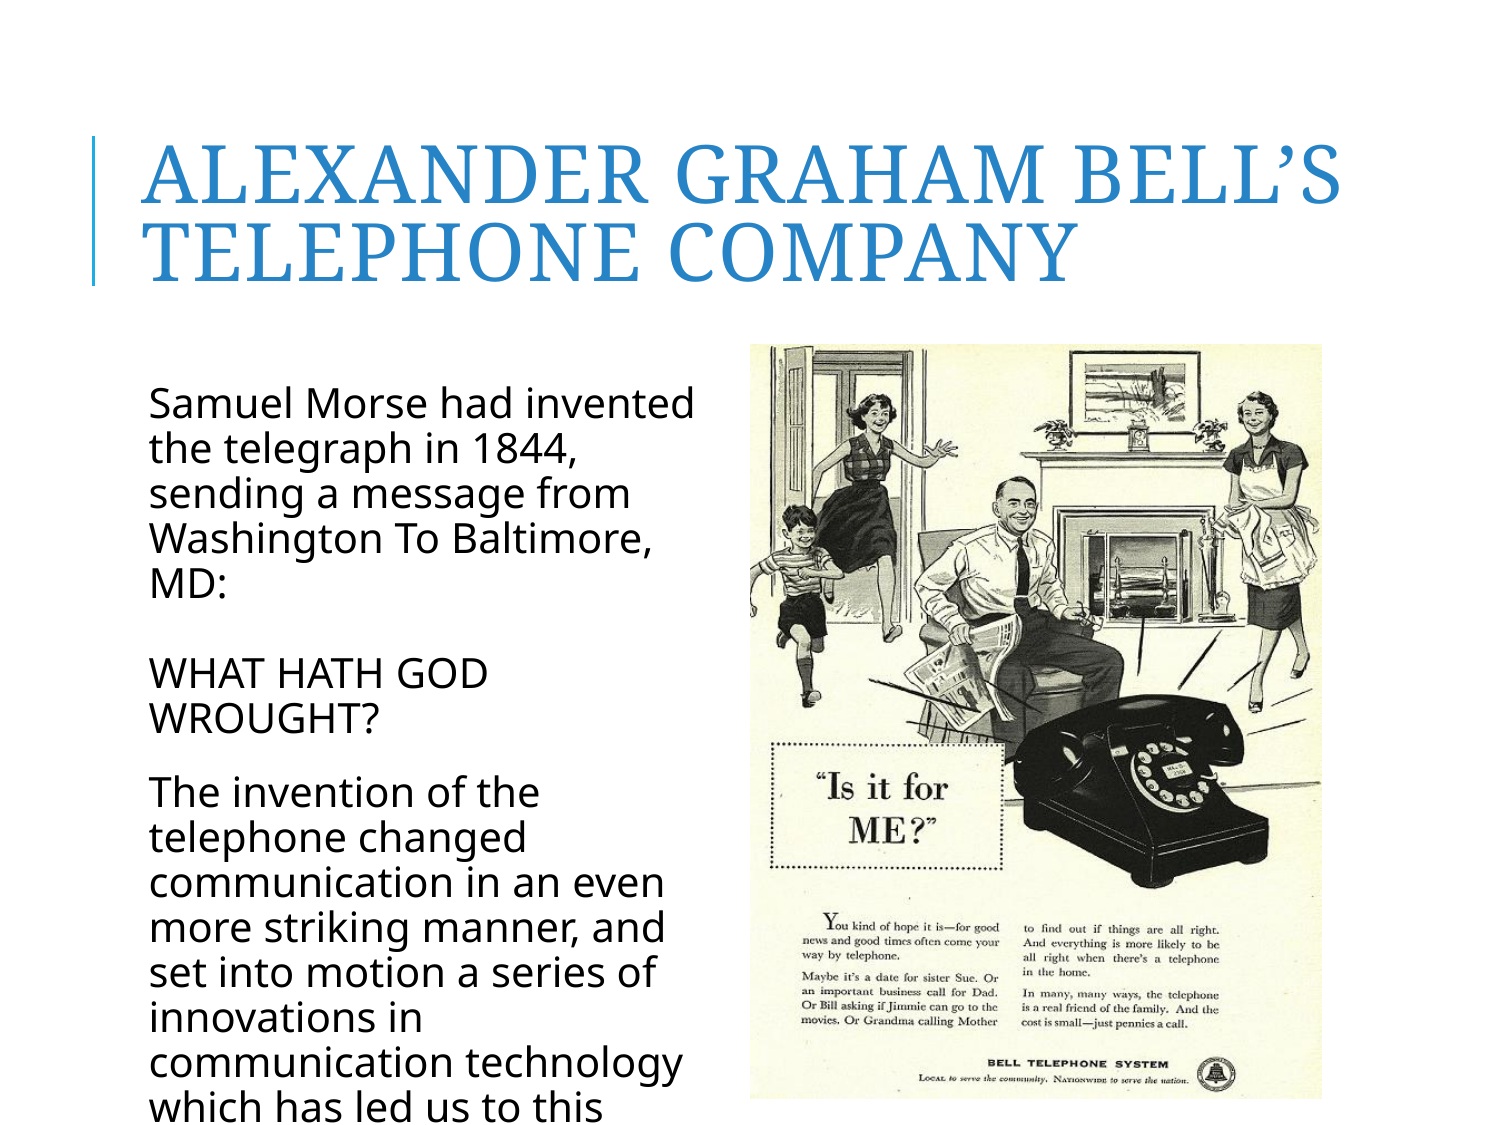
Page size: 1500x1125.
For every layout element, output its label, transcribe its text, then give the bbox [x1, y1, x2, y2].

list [749, 344, 1323, 1099]
list Samuel Morse had invented the telegraph in 1844, sending a message from Washington To Baltimore, MD: WHAT HATH GOD WROUGHT? The invention of the telephone changed communication in an even more striking manner, and set into motion a series of innovations in communication technology which has led us to this point. [126, 375, 711, 1035]
title Alexander Graham Bell’s Telephone Company [126, 96, 1400, 342]
